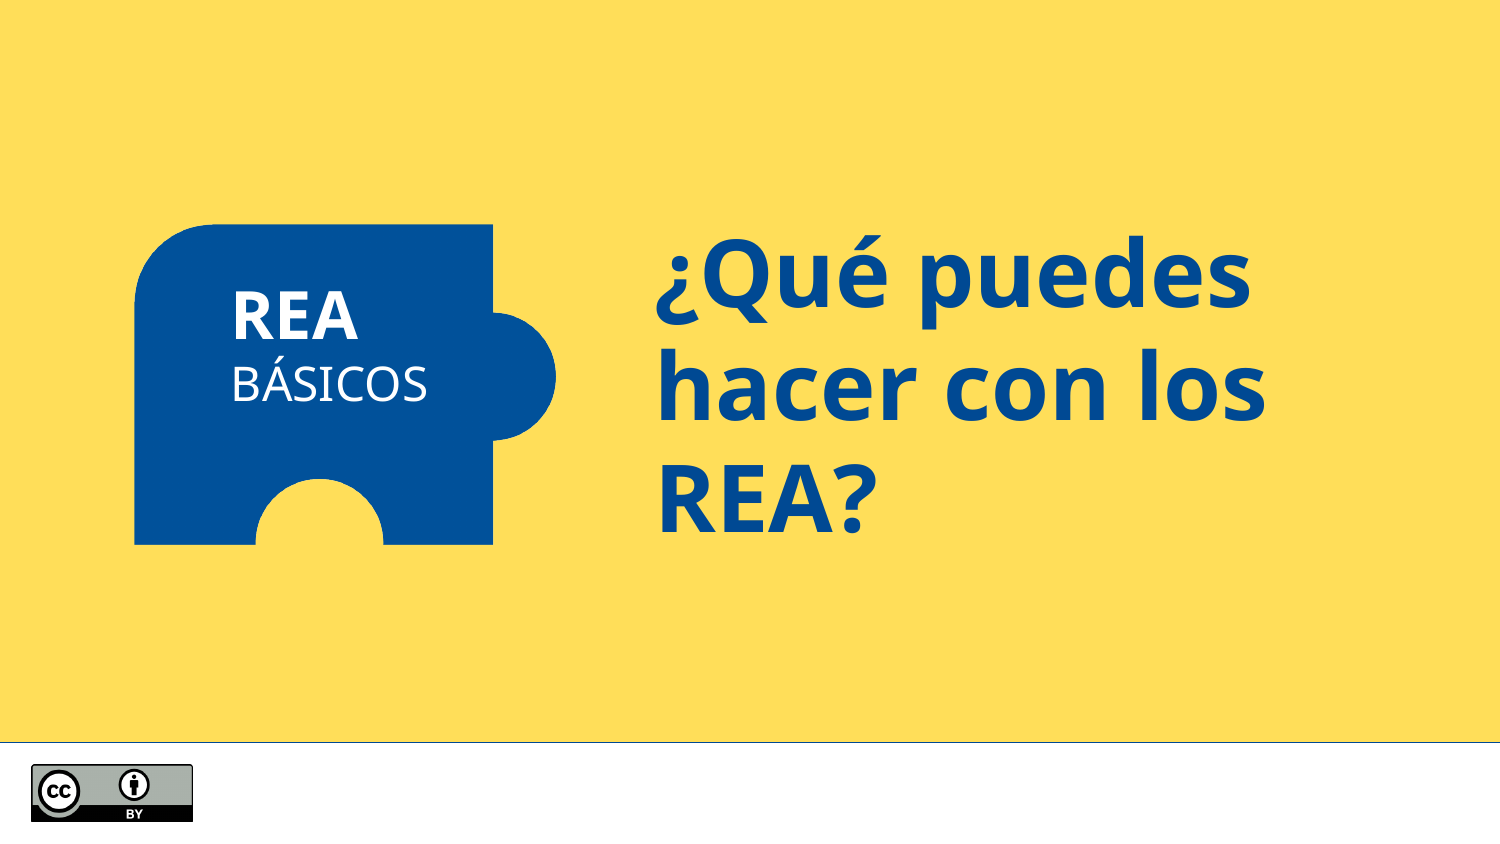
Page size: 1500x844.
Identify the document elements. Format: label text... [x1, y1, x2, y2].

text_box REA BÁSICOS [560, 258, 862, 426]
text_box ¿Qué puedes hacer con los REA? [639, 199, 1427, 567]
picture [133, 224, 556, 545]
picture [31, 764, 193, 822]
text_box [0, 750, 1500, 844]
